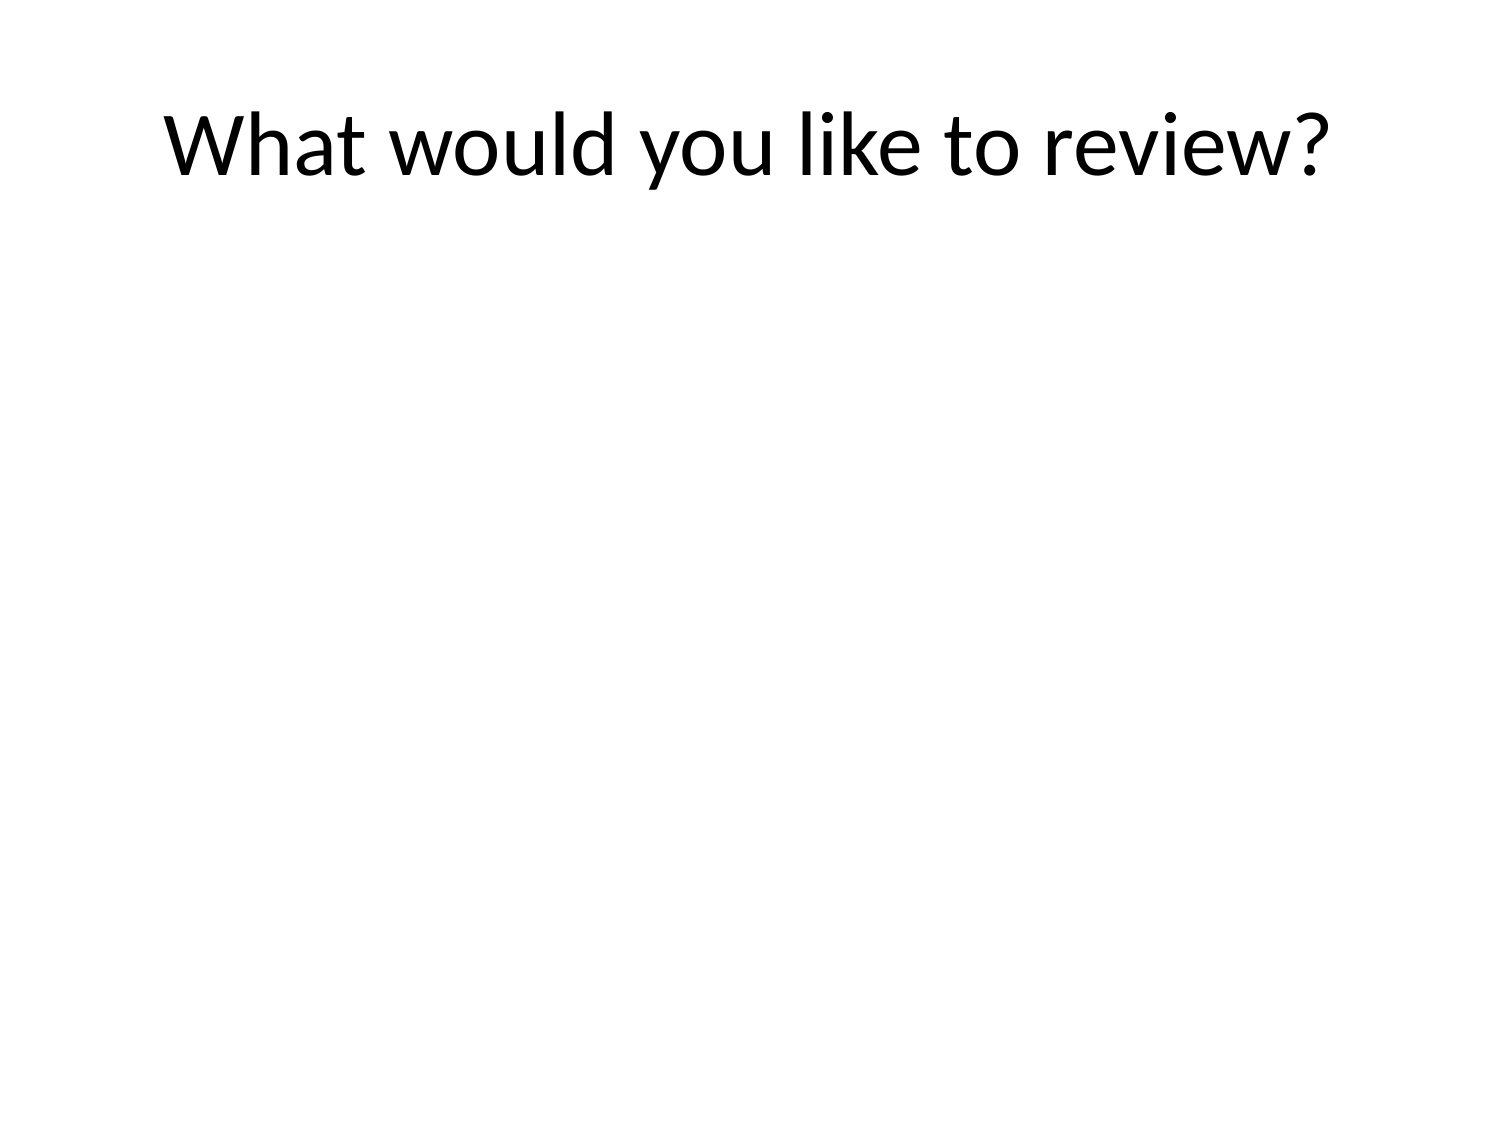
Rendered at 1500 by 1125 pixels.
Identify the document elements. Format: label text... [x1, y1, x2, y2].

title What would you like to review? [75, 45, 1425, 233]
